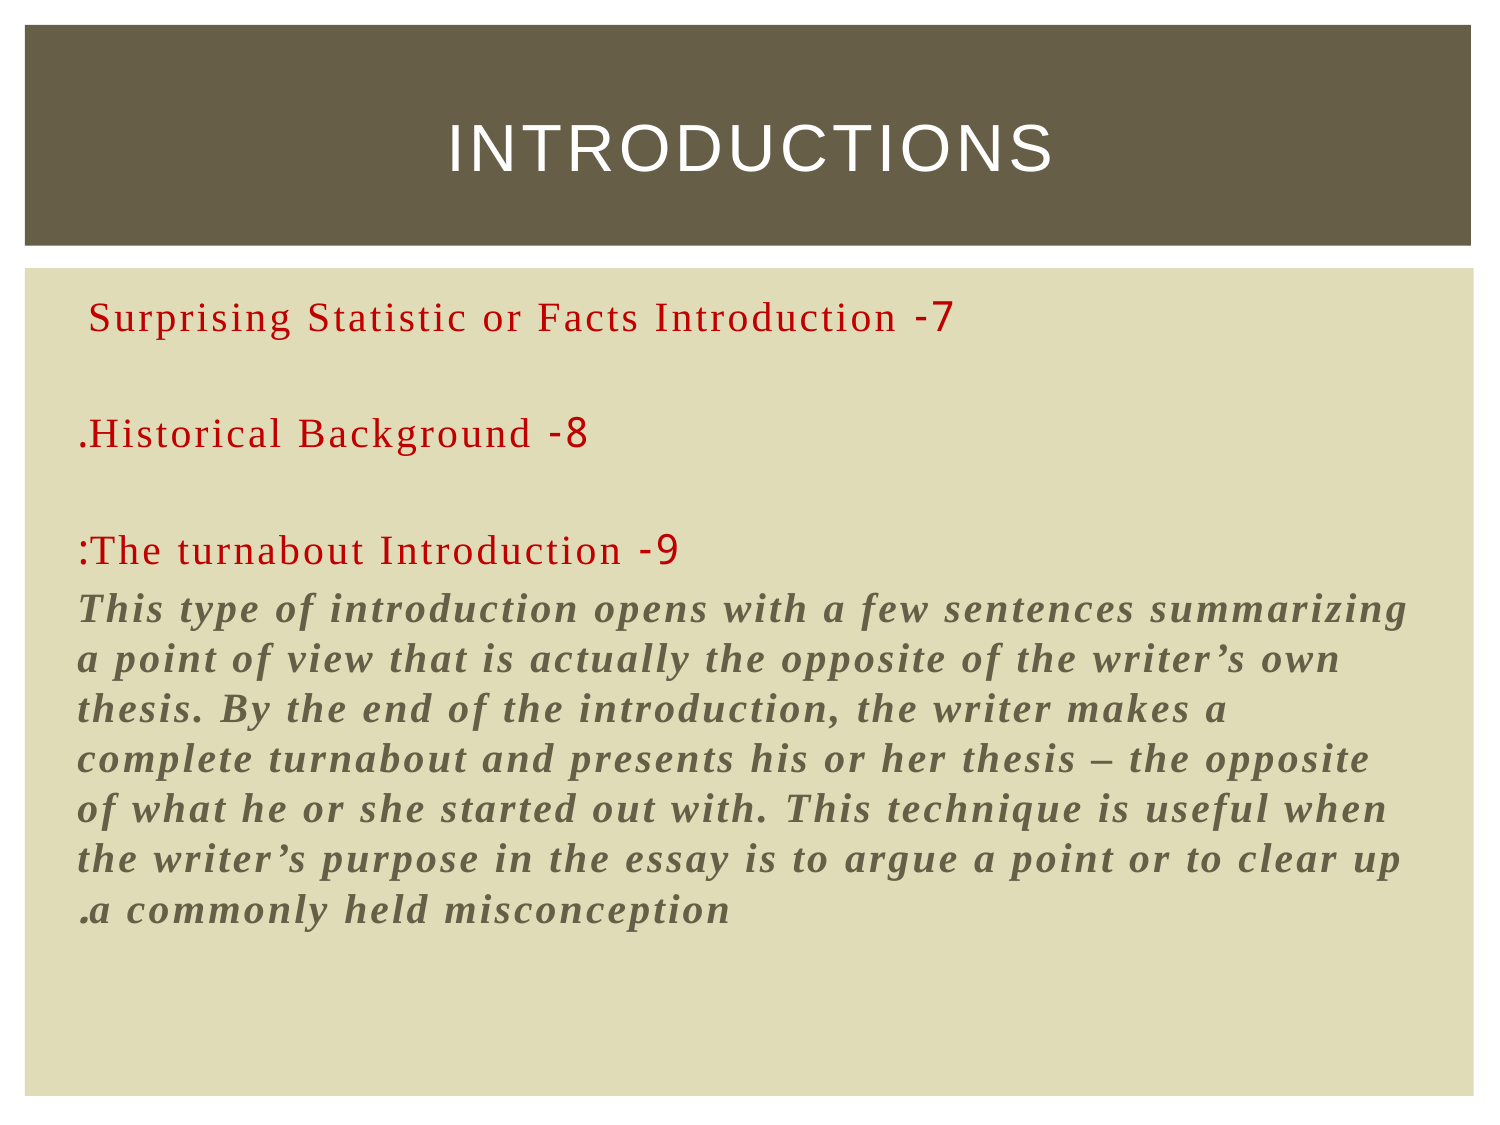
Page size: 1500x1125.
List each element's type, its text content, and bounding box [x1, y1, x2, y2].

list 7- Surprising Statistic or Facts Introduction 8- Historical Background. 9- The turnabout Introduction: This type of introduction opens with a few sentences summarizing a point of view that is actually the opposite of the writer’s own thesis. By the end of the introduction, the writer makes a complete turnabout and presents his or her thesis – the opposite of what he or she started out with. This technique is useful when the writer’s purpose in the essay is to argue a point or to clear up a commonly held misconception. [62, 281, 1442, 1005]
title Introductions [62, 58, 1438, 232]
